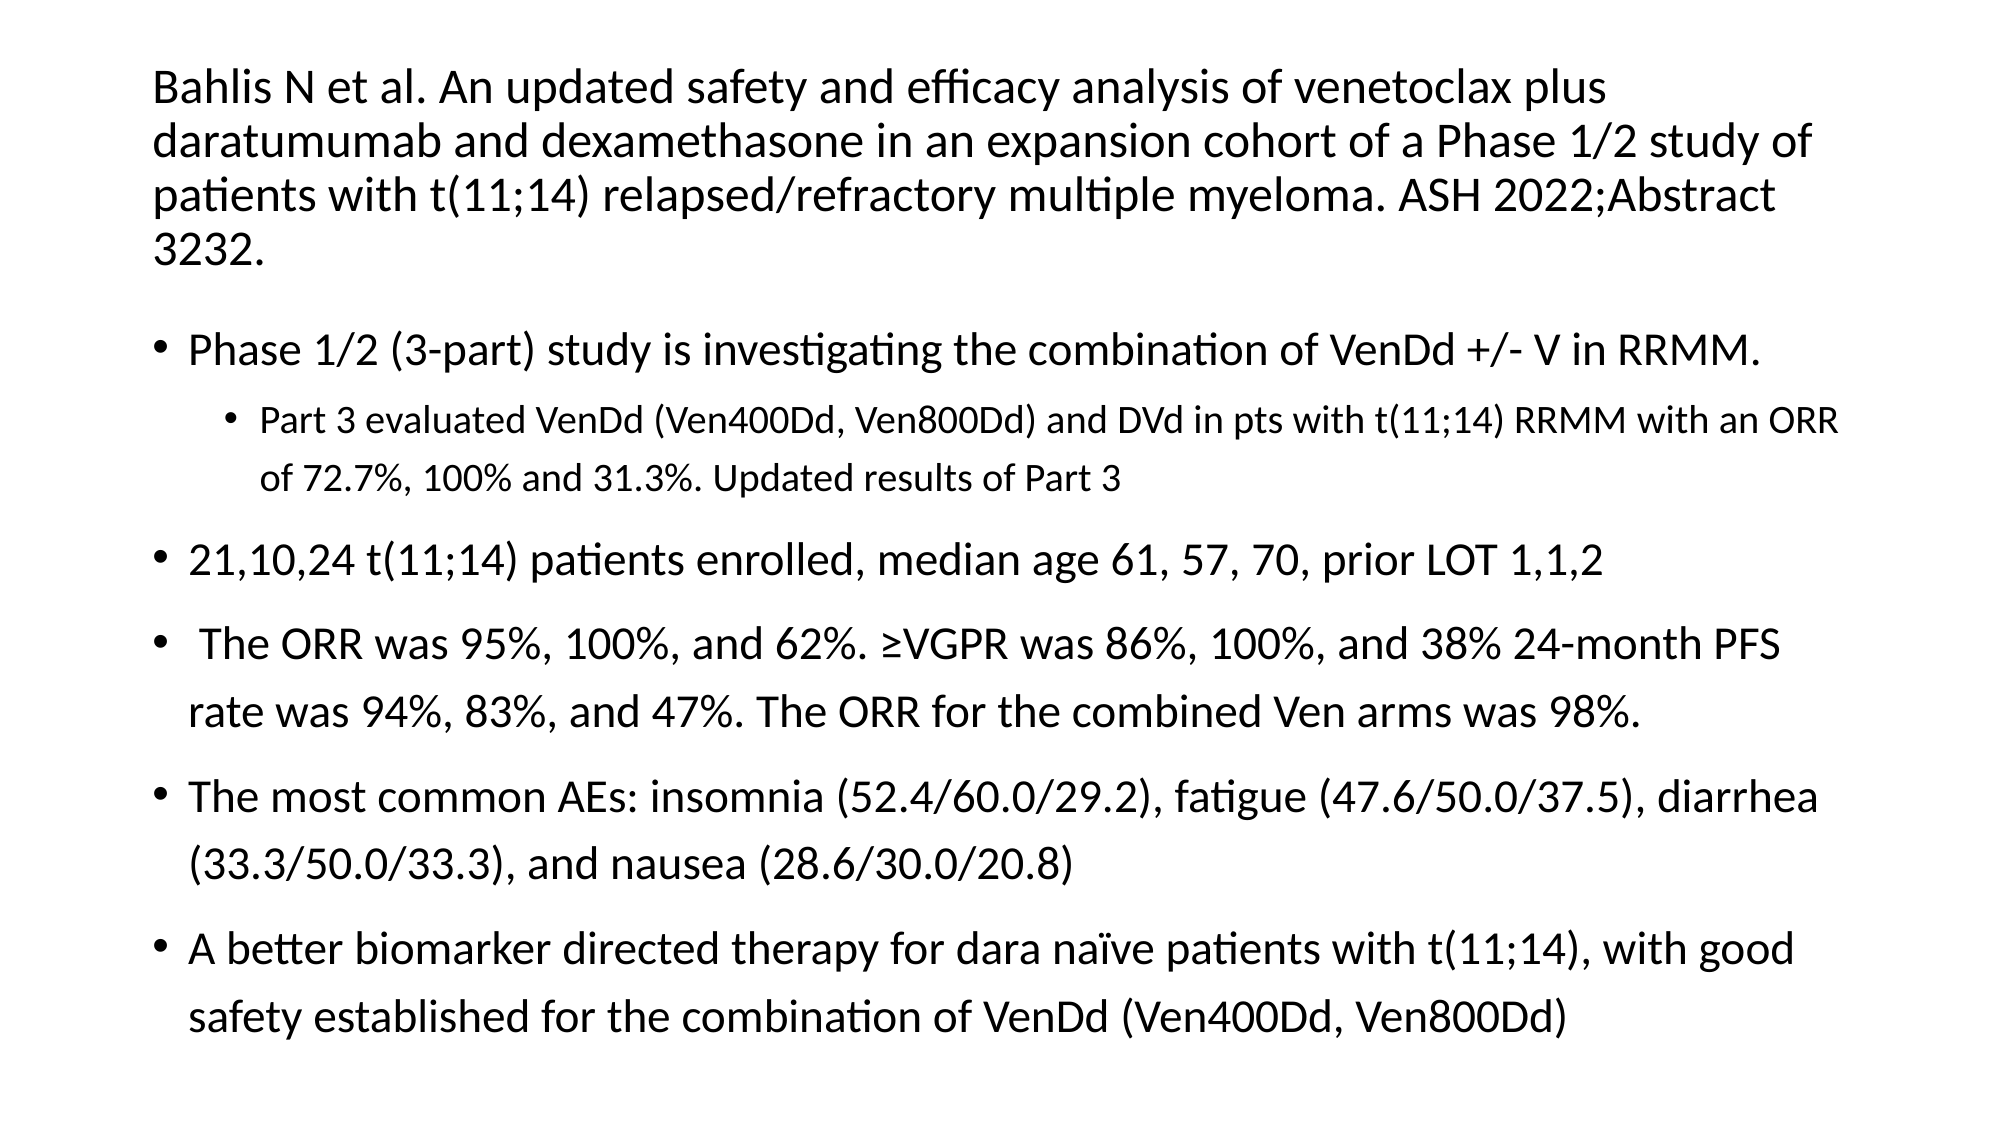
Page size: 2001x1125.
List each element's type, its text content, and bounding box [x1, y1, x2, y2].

title Bahlis N et al. An updated safety and efficacy analysis of venetoclax plus daratumumab and dexamethasone in an expansion cohort of a Phase 1/2 study of patients with t(11;14) relapsed/refractory multiple myeloma. ASH 2022;Abstract 3232. [137, 59, 1863, 278]
list Phase 1/2 (3-part) study is investigating the combination of VenDd +/- V in RRMM. Part 3 evaluated VenDd (Ven400Dd, Ven800Dd) and DVd in pts with t(11;14) RRMM with an ORR of 72.7%, 100% and 31.3%. Updated results of Part 3 21,10,24 t(11;14) patients enrolled, median age 61, 57, 70, prior LOT 1,1,2 The ORR was 95%, 100%, and 62%. ≥VGPR was 86%, 100%, and 38% 24-month PFS rate was 94%, 83%, and 47%. The ORR for the combined Ven arms was 98%. The most common AEs: insomnia (52.4/60.0/29.2), fatigue (47.6/50.0/37.5), diarrhea (33.3/50.0/33.3), and nausea (28.6/30.0/20.8) A better biomarker directed therapy for dara naïve patients with t(11;14), with good safety established for the combination of VenDd (Ven400Dd, Ven800Dd) [137, 299, 1863, 1066]
